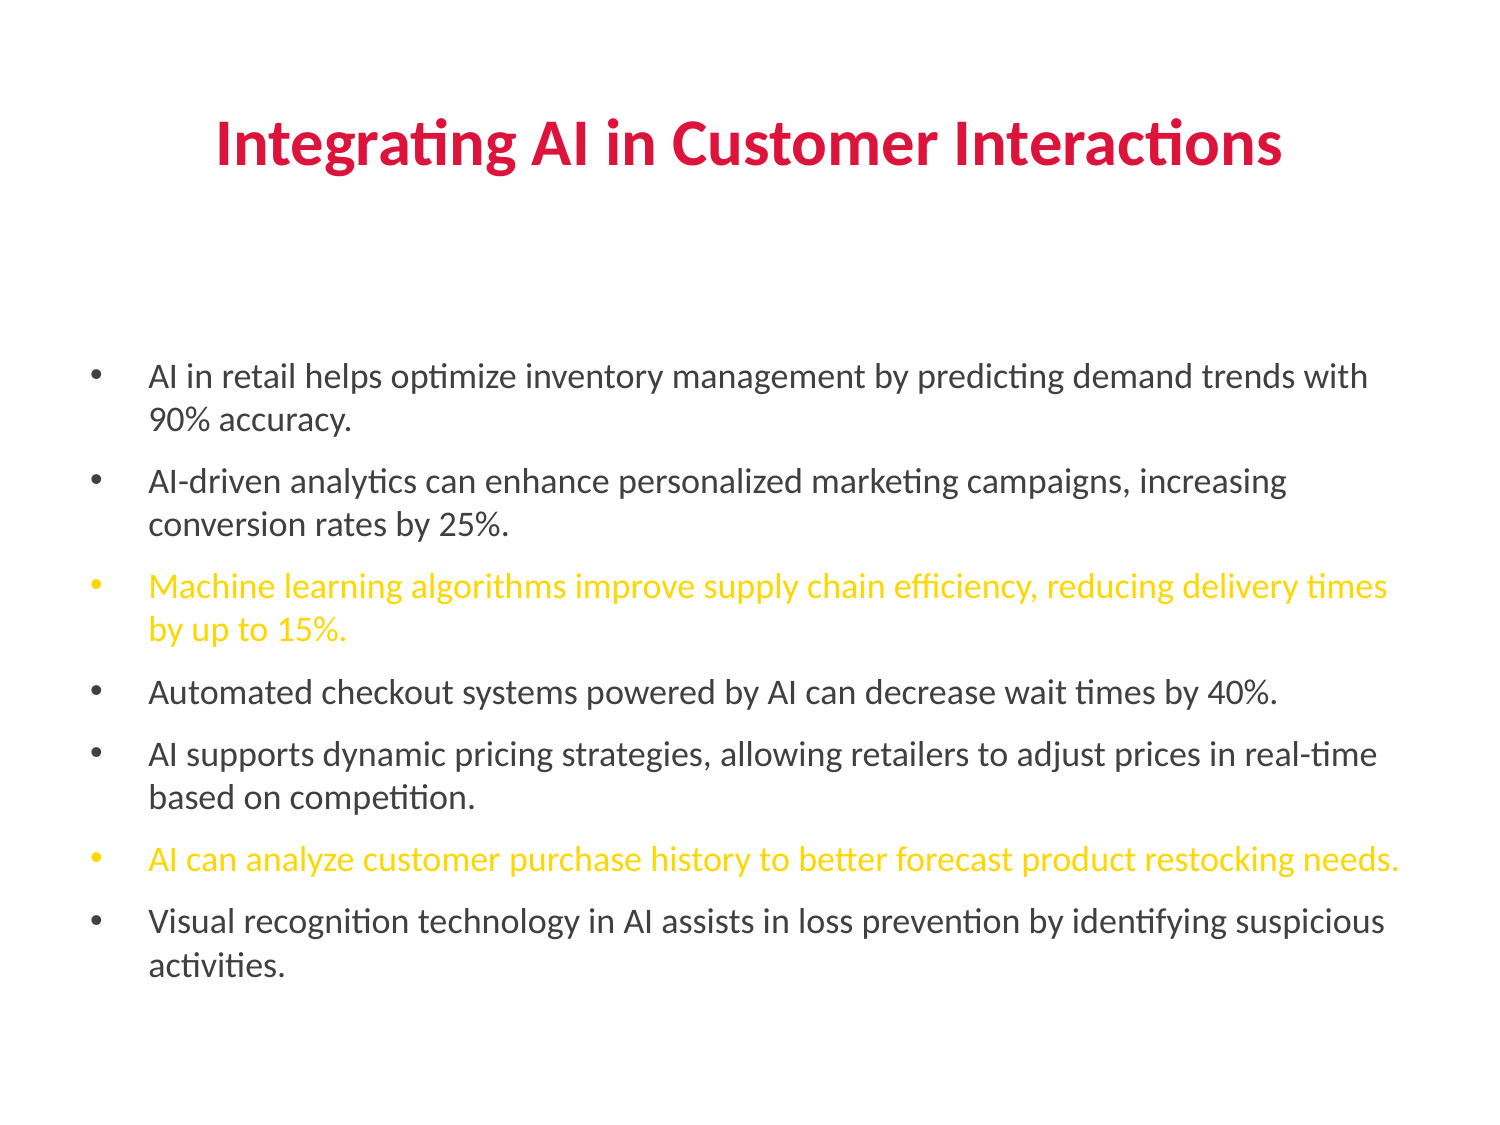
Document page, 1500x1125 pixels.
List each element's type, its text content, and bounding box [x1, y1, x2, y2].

list AI in retail helps optimize inventory management by predicting demand trends with 90% accuracy. AI-driven analytics can enhance personalized marketing campaigns, increasing conversion rates by 25%. Machine learning algorithms improve supply chain efficiency, reducing delivery times by up to 15%. Automated checkout systems powered by AI can decrease wait times by 40%. AI supports dynamic pricing strategies, allowing retailers to adjust prices in real-time based on competition. AI can analyze customer purchase history to better forecast product restocking needs. Visual recognition technology in AI assists in loss prevention by identifying suspicious activities. [75, 260, 1425, 1004]
title Integrating AI in Customer Interactions [75, 45, 1425, 233]
